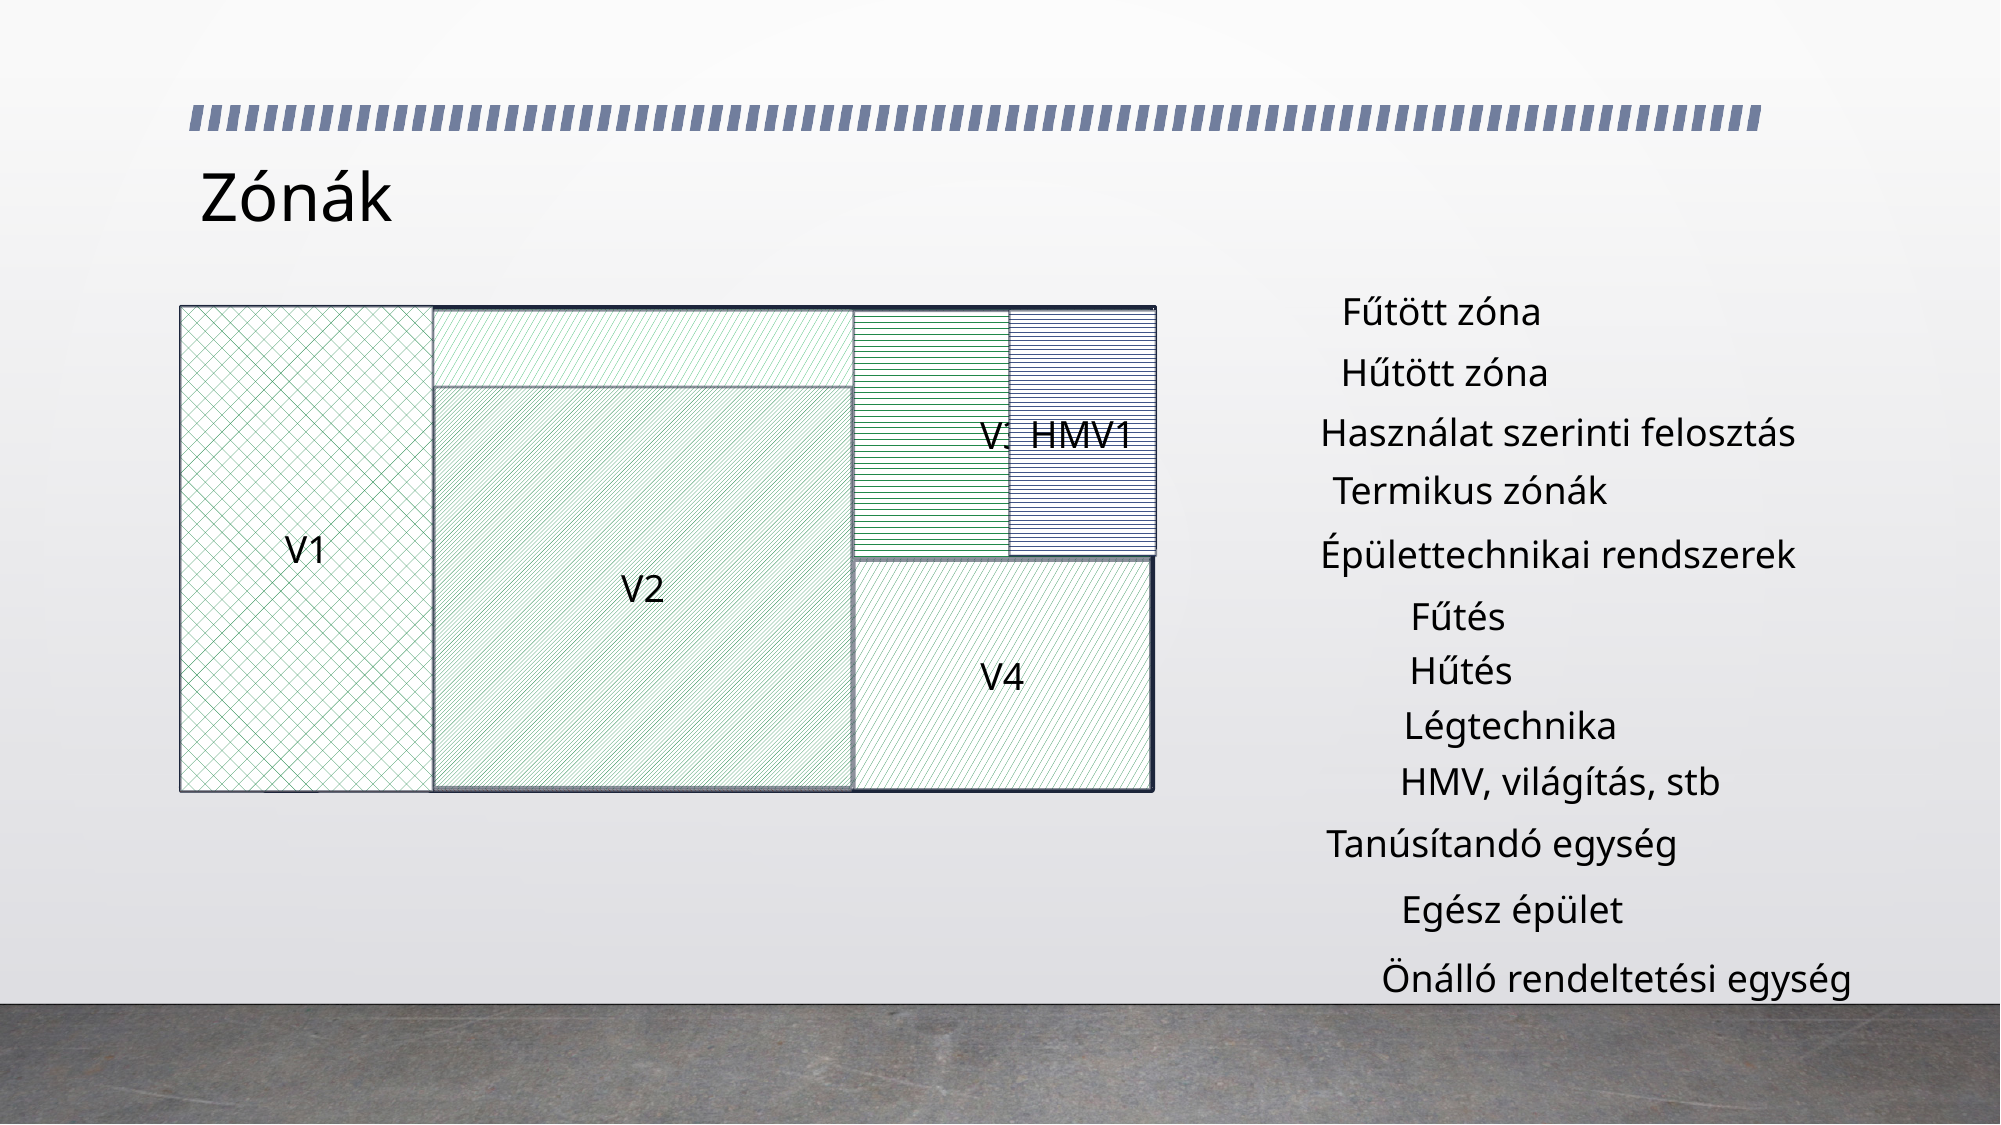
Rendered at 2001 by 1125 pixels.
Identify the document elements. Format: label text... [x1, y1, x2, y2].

text_box Hűtött zóna [1325, 341, 1565, 402]
text_box Használat szerinti felosztás [1305, 402, 1812, 462]
text_box V4 [853, 559, 1152, 791]
text_box Önálló rendeltetési egység [1366, 947, 1868, 1007]
text_box T2 [434, 309, 1008, 386]
text_box HMV, világítás, stb [1384, 750, 1736, 811]
text_box Tanúsítandó egység [1311, 812, 1693, 873]
text_box Fűtés [1395, 585, 1521, 639]
text_box V1 [179, 305, 434, 793]
text_box V2 [433, 386, 853, 788]
text_box Hűtés [1394, 639, 1528, 694]
text_box HMV1 [1008, 309, 1157, 557]
text_box L3 [1008, 305, 1157, 309]
text_box F2 [1152, 557, 1156, 791]
picture [0, 1004, 2000, 1124]
text_box V3 [852, 310, 1152, 560]
text_box Termikus zónák [1317, 460, 1623, 520]
title Zónák [185, 156, 1761, 329]
text_box Fűtött zóna [1326, 280, 1557, 341]
text_box Légtechnika [1389, 694, 1633, 750]
text_box Egész épület [1386, 878, 1639, 939]
text_box Épülettechnikai rendszerek [1305, 523, 1812, 584]
